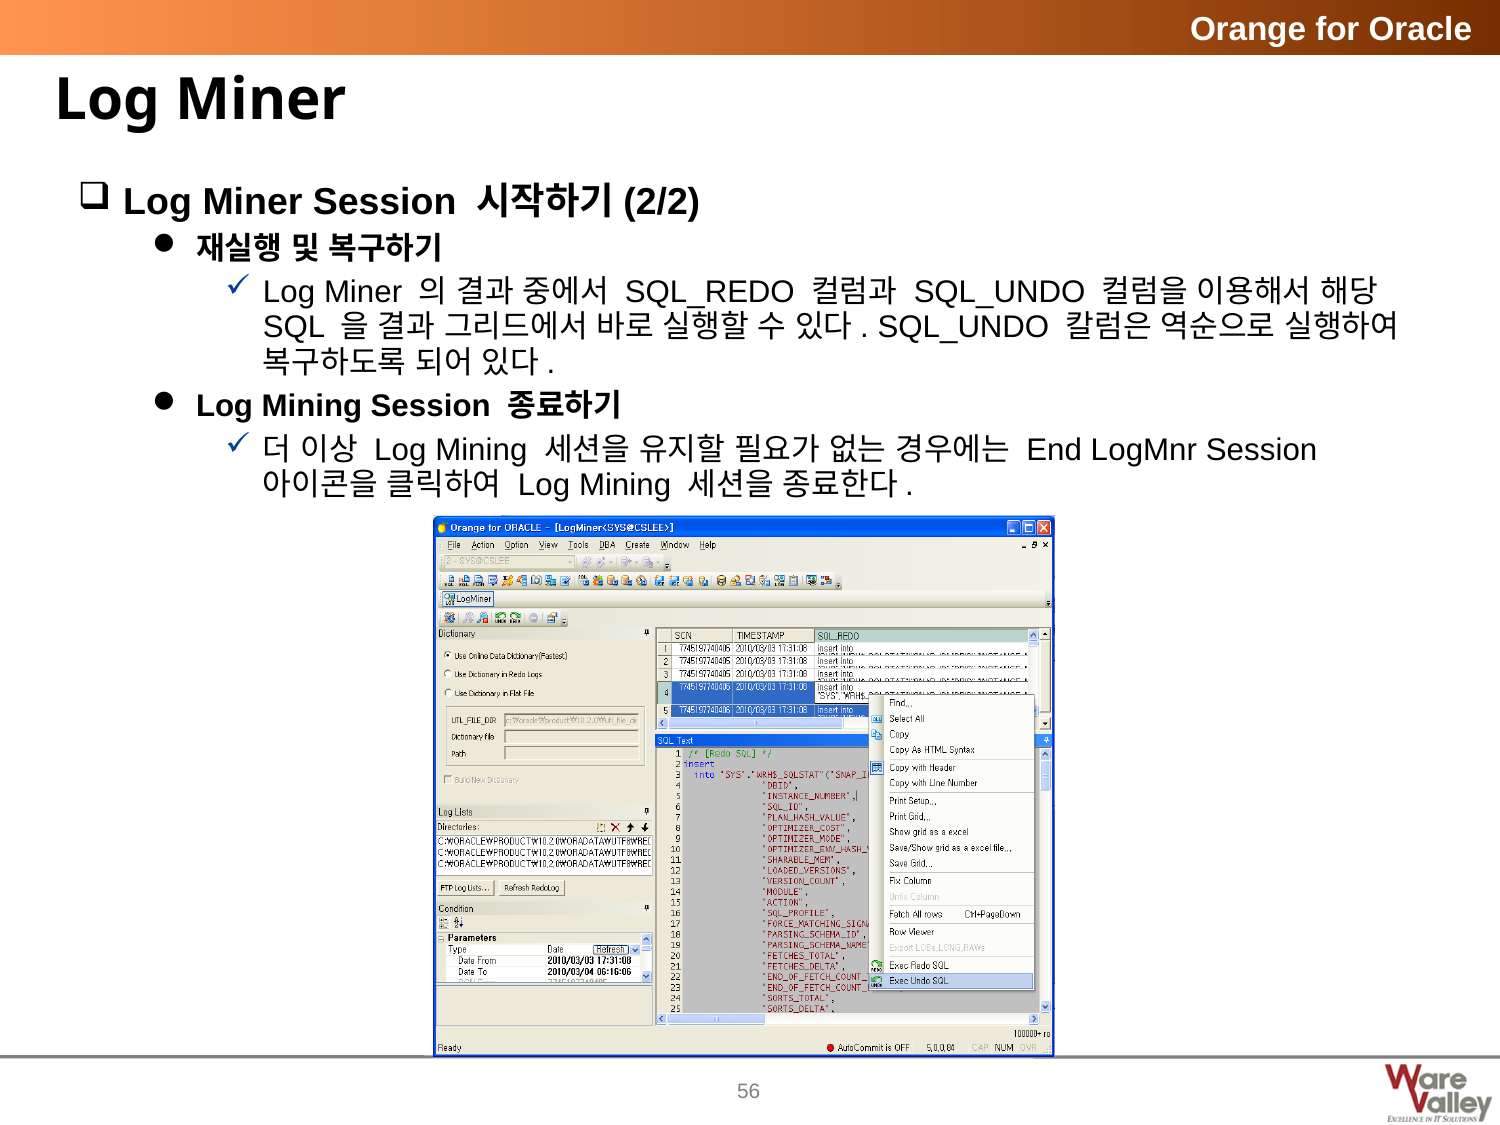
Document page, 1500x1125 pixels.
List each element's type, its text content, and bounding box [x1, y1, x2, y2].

title Log Miner [39, 54, 1461, 150]
picture [1376, 1060, 1500, 1125]
picture [433, 515, 1055, 1057]
list Log Miner Session 시작하기(2/2) 재실행 및 복구하기 Log Miner 의 결과 중에서 SQL_REDO 컬럼과 SQL_UNDO 컬럼을 이용해서 해당 SQL 을 결과 그리드에서 바로 실행할 수 있다. SQL_UNDO 칼럼은 역순으로 실행하여 복구하도록 되어 있다. Log Mining Session 종료하기 더 이상 Log Mining 세션을 유지할 필요가 없는 경우에는 End LogMnr Session 아이콘을 클릭하여 Log Mining 세션을 종료한다. [62, 172, 1453, 1000]
